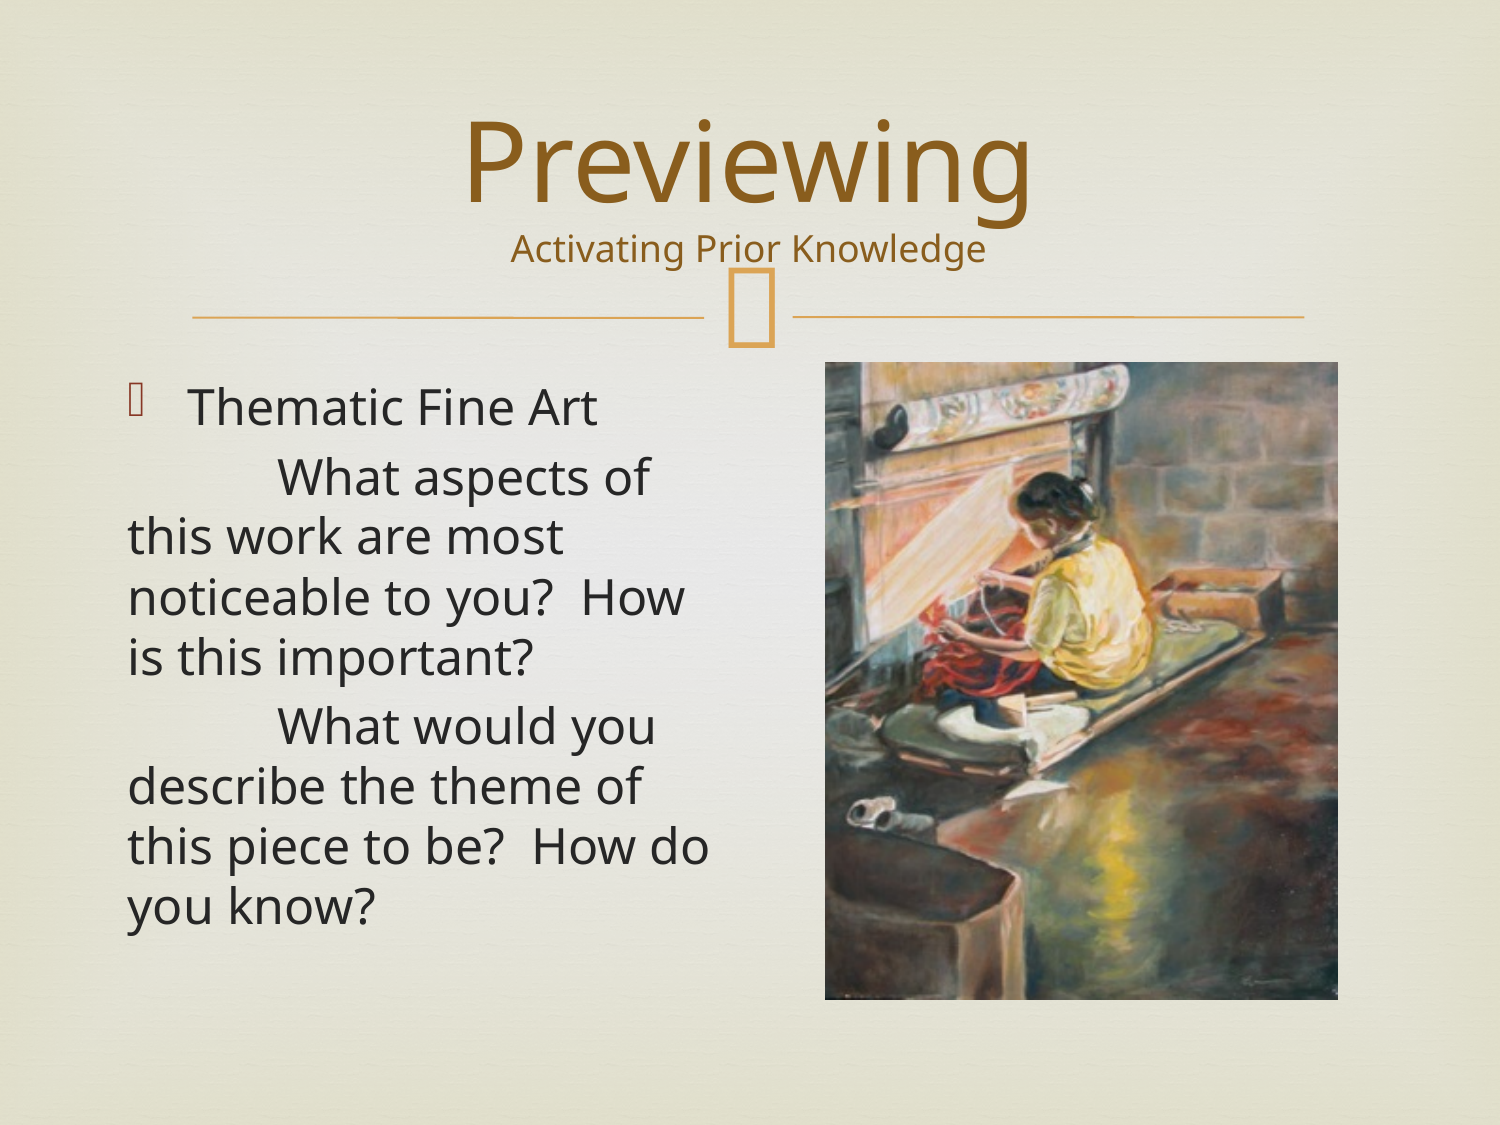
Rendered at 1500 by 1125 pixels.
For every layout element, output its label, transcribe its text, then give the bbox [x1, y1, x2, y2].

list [824, 361, 1338, 1001]
list Thematic Fine Art What aspects of this work are most noticeable to you? How is this important? What would you describe the theme of this piece to be? How do you know? [112, 367, 737, 1004]
title Previewing Activating Prior Knowledge [112, 93, 1386, 267]
